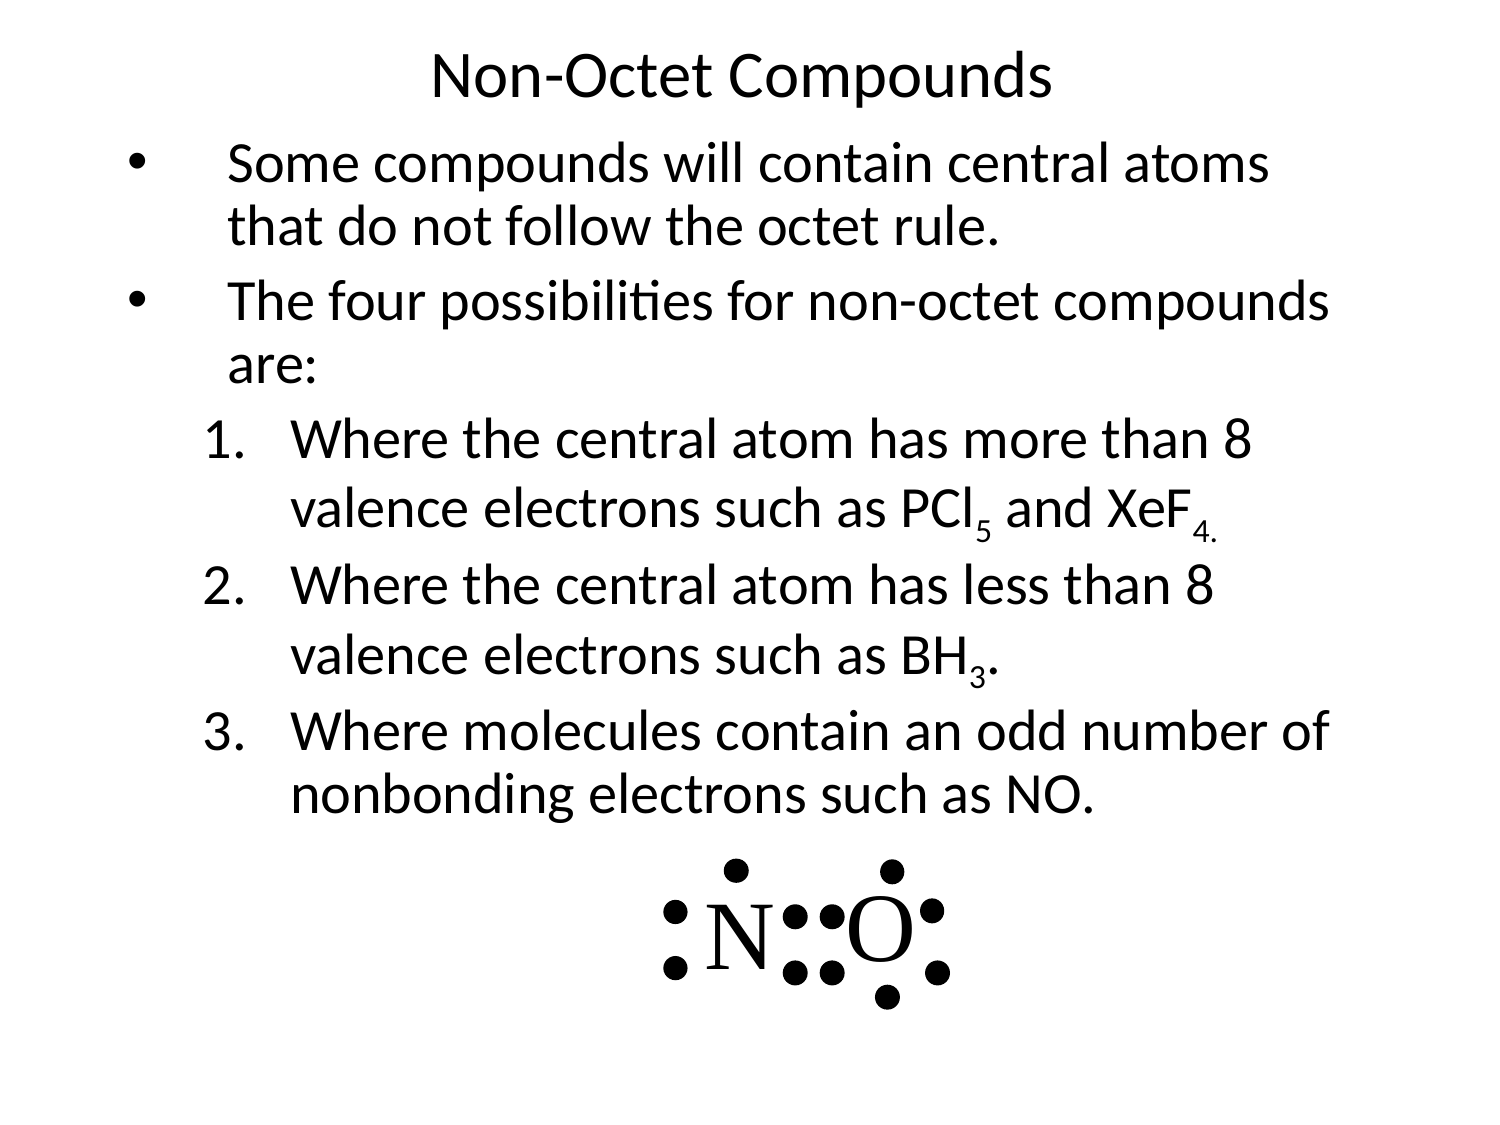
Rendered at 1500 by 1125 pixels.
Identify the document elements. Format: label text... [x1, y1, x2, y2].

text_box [649, 845, 963, 1023]
title Non-Octet Compounds [112, 37, 1388, 124]
list Some compounds will contain central atoms that do not follow the octet rule. The four possibilities for non-octet compounds are: Where the central atom has more than 8 valence electrons such as PCl5 and XeF4. Where the central atom has less than 8 valence electrons such as BH3. Where molecules contain an odd number of nonbonding electrons such as NO. [112, 124, 1388, 976]
